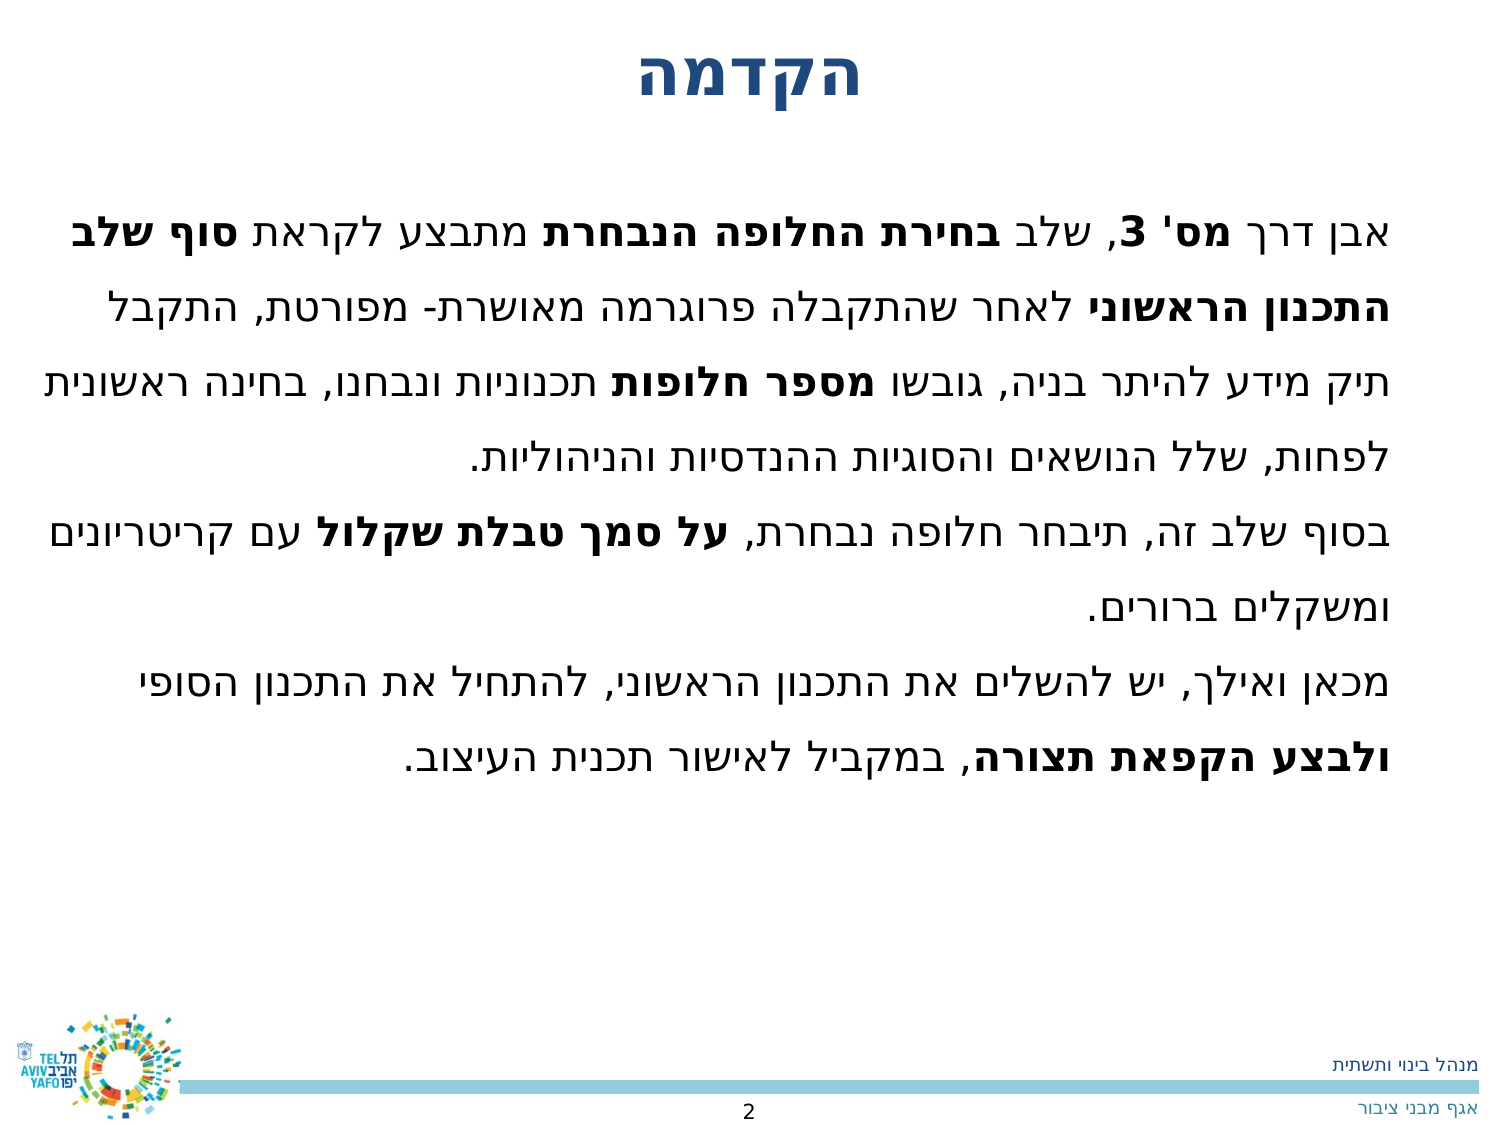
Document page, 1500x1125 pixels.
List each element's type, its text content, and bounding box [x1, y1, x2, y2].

text_box אבן דרך מס' 3, שלב בחירת החלופה הנבחרת מתבצע לקראת סוף שלב התכנון הראשוני לאחר שהתקבלה פרוגרמה מאושרת- מפורטת, התקבל תיק מידע להיתר בניה, גובשו מספר חלופות תכנוניות ונבחנו, בחינה ראשונית לפחות, שלל הנושאים והסוגיות ההנדסיות והניהוליות. בסוף שלב זה, תיבחר חלופה נבחרת, על סמך טבלת שקלול עם קריטריונים ומשקלים ברורים. מכאן ואילך, יש להשלים את התכנון הראשוני, להתחיל את התכנון הסופי ולבצע הקפאת תצורה, במקביל לאישור תכנית העיצוב. [26, 172, 1482, 788]
text_box הקדמה [487, 16, 1013, 121]
picture [15, 1012, 188, 1121]
